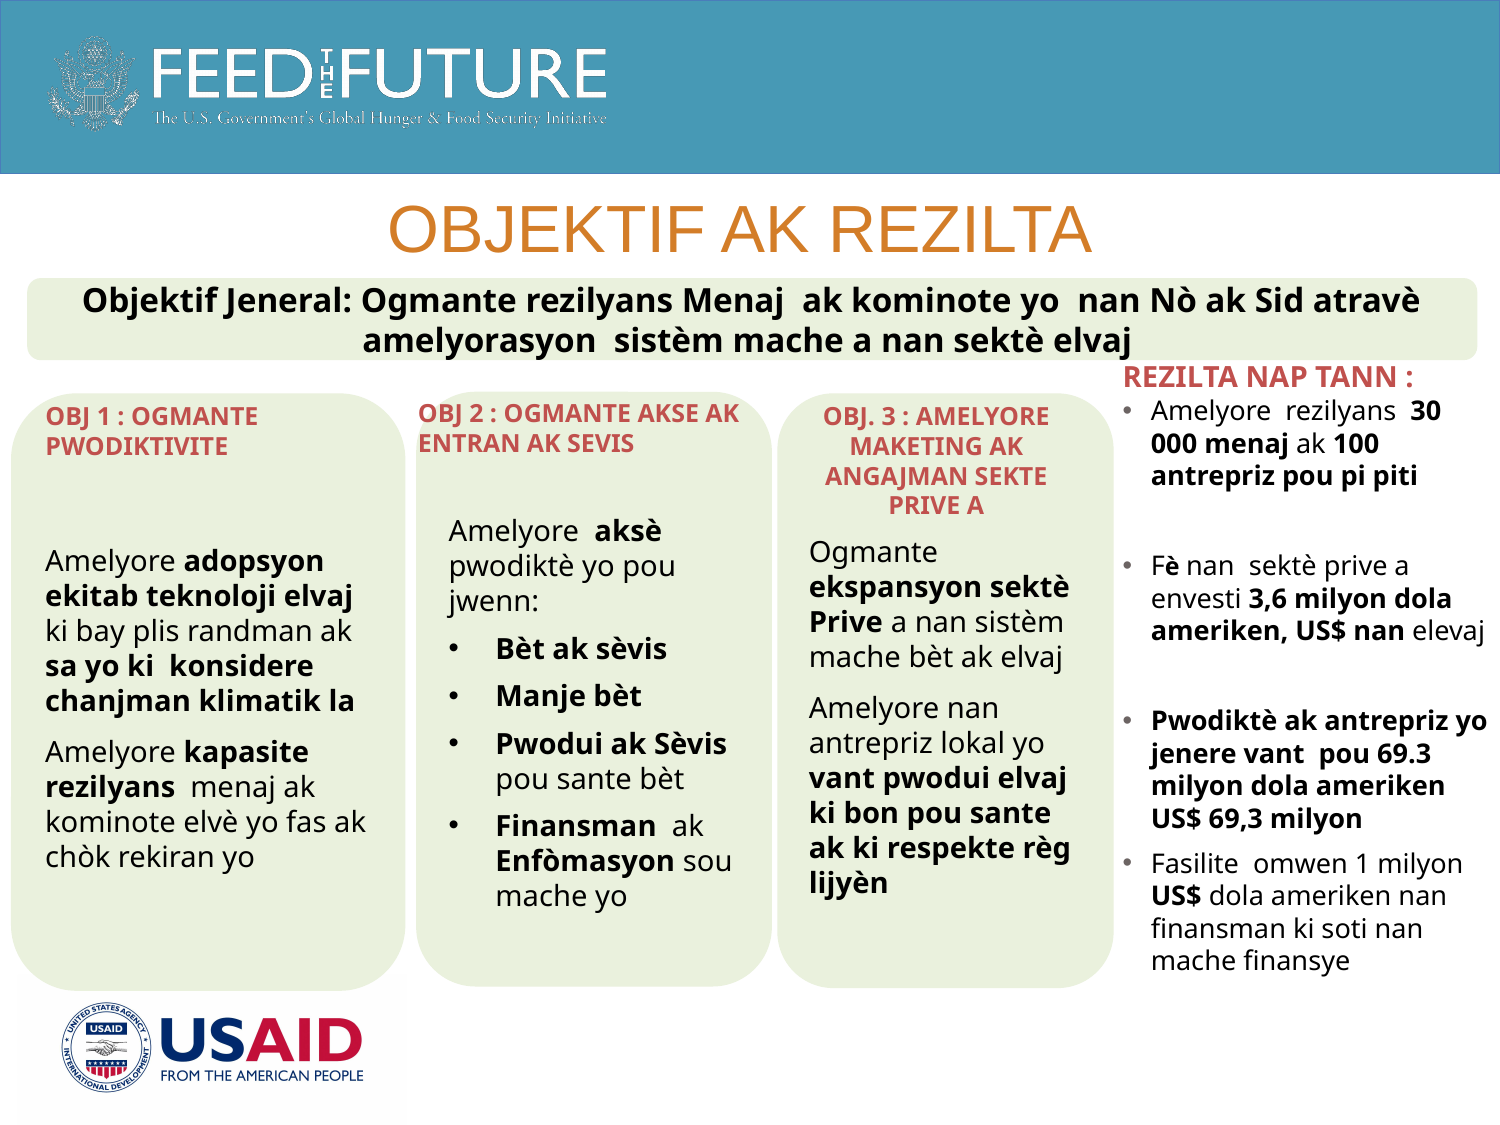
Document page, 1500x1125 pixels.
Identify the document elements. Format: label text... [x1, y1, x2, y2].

text_box OBJ. 3 : AMELYORE MAKETING AK ANGAJMAN SEKTE PRIVE A [780, 392, 1093, 528]
text_box Amelyore aksè pwodiktè yo pou jwenn: Bèt ak sèvis Manje bèt Pwodui ak Sèvis pou sante bèt Finansman ak Enfòmasyon sou mache yo [416, 420, 772, 987]
picture [17, 974, 407, 1125]
text_box OBJ 2 : OGMANTE AKSE AK ENTRAN AK SEVIS [411, 391, 763, 464]
text_box Amelyore adopsyon ekitab teknoloji elvaj ki bay plis randman ak sa yo ki konsidere chanjman klimatik la Amelyore kapasite rezilyans menaj ak kominote elvè yo fas ak chòk rekiran yo [10, 412, 406, 991]
text_box REZILTA NAP TANN : Amelyore rezilyans 30 000 menaj ak 100 antrepriz pou pi piti Fè nan sektè prive a envesti 3,6 milyon dola ameriken, US$ nan elevaj Pwodiktè ak antrepriz yo jenere vant pou 69.3 milyon dola ameriken US$ 69,3 milyon Fasilite omwen 1 milyon US$ dola ameriken nan finansman ki soti nan mache finansye [1107, 343, 1500, 1005]
text_box OBJ 1 : OGMANTE PWODIKTIVITE [30, 392, 390, 468]
text_box Objektif Jeneral: Ogmante rezilyans Menaj ak kominote yo nan Nò ak Sid atravè amelyorasyon sistèm mache a nan sektè elvaj [27, 278, 1478, 361]
picture [47, 36, 606, 132]
text_box Ogmante ekspansyon sektè Prive a nan sistèm mache bèt ak elvaj Amelyore nan antrepriz lokal yo vant pwodui elvaj ki bon pou sante ak ki respekte règ lijyèn [777, 406, 1107, 989]
title OBJEKTIF AK REZILTA [27, 178, 1453, 277]
